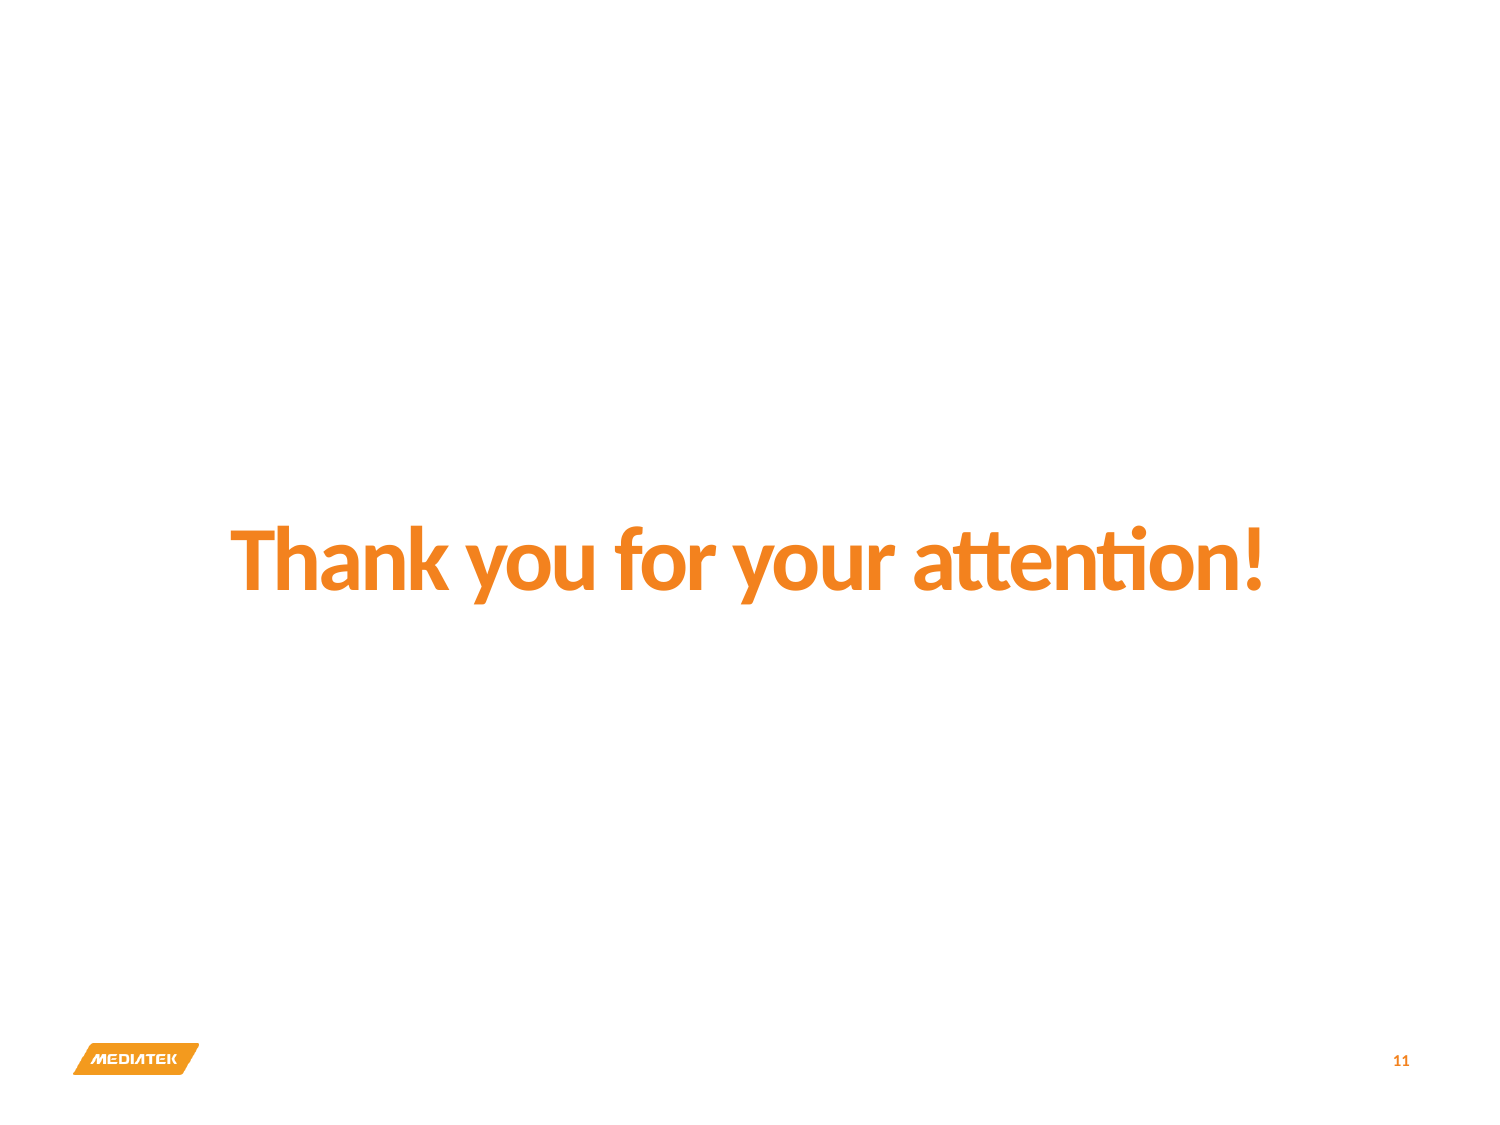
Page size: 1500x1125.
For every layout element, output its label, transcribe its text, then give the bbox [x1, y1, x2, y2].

picture [73, 1043, 199, 1075]
title Thank you for your attention! [75, 512, 1425, 699]
slide_number 11 [1251, 1029, 1425, 1090]
